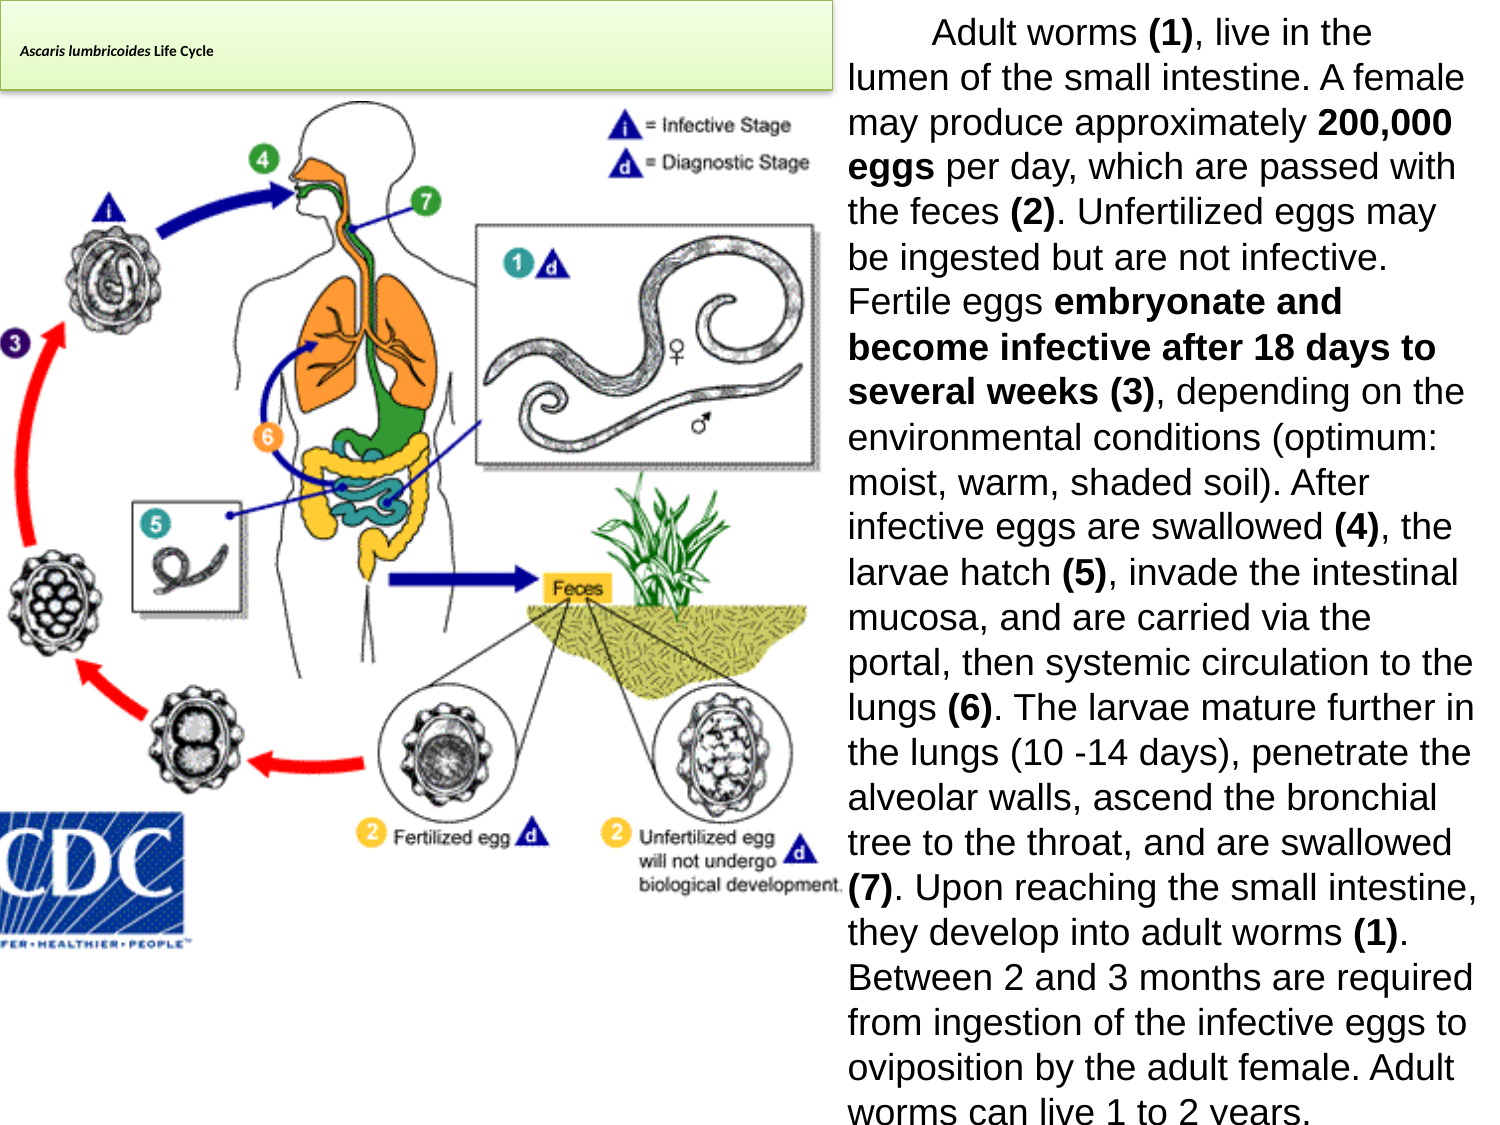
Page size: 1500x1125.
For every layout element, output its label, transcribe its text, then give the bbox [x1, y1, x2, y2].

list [0, 101, 845, 981]
title Ascaris lumbricoides Life Cycle [0, 0, 832, 91]
list Adult worms (1), live in the lumen of the small intestine. A female may produce approximately 200,000 eggs per day, which are passed with the feces (2). Unfertilized eggs may be ingested but are not infective. Fertile eggs embryonate and become infective after 18 days to several weeks (3), depending on the environmental conditions (optimum: moist, warm, shaded soil). After infective eggs are swallowed (4), the larvae hatch (5), invade the intestinal mucosa, and are carried via the portal, then systemic circulation to the lungs (6). The larvae mature further in the lungs (10 -14 days), penetrate the alveolar walls, ascend the bronchial tree to the throat, and are swallowed (7). Upon reaching the small intestine, they develop into adult worms (1). Between 2 and 3 months are required from ingestion of the infective eggs to oviposition by the adult female. Adult worms can live 1 to 2 years. [832, 0, 1500, 1005]
